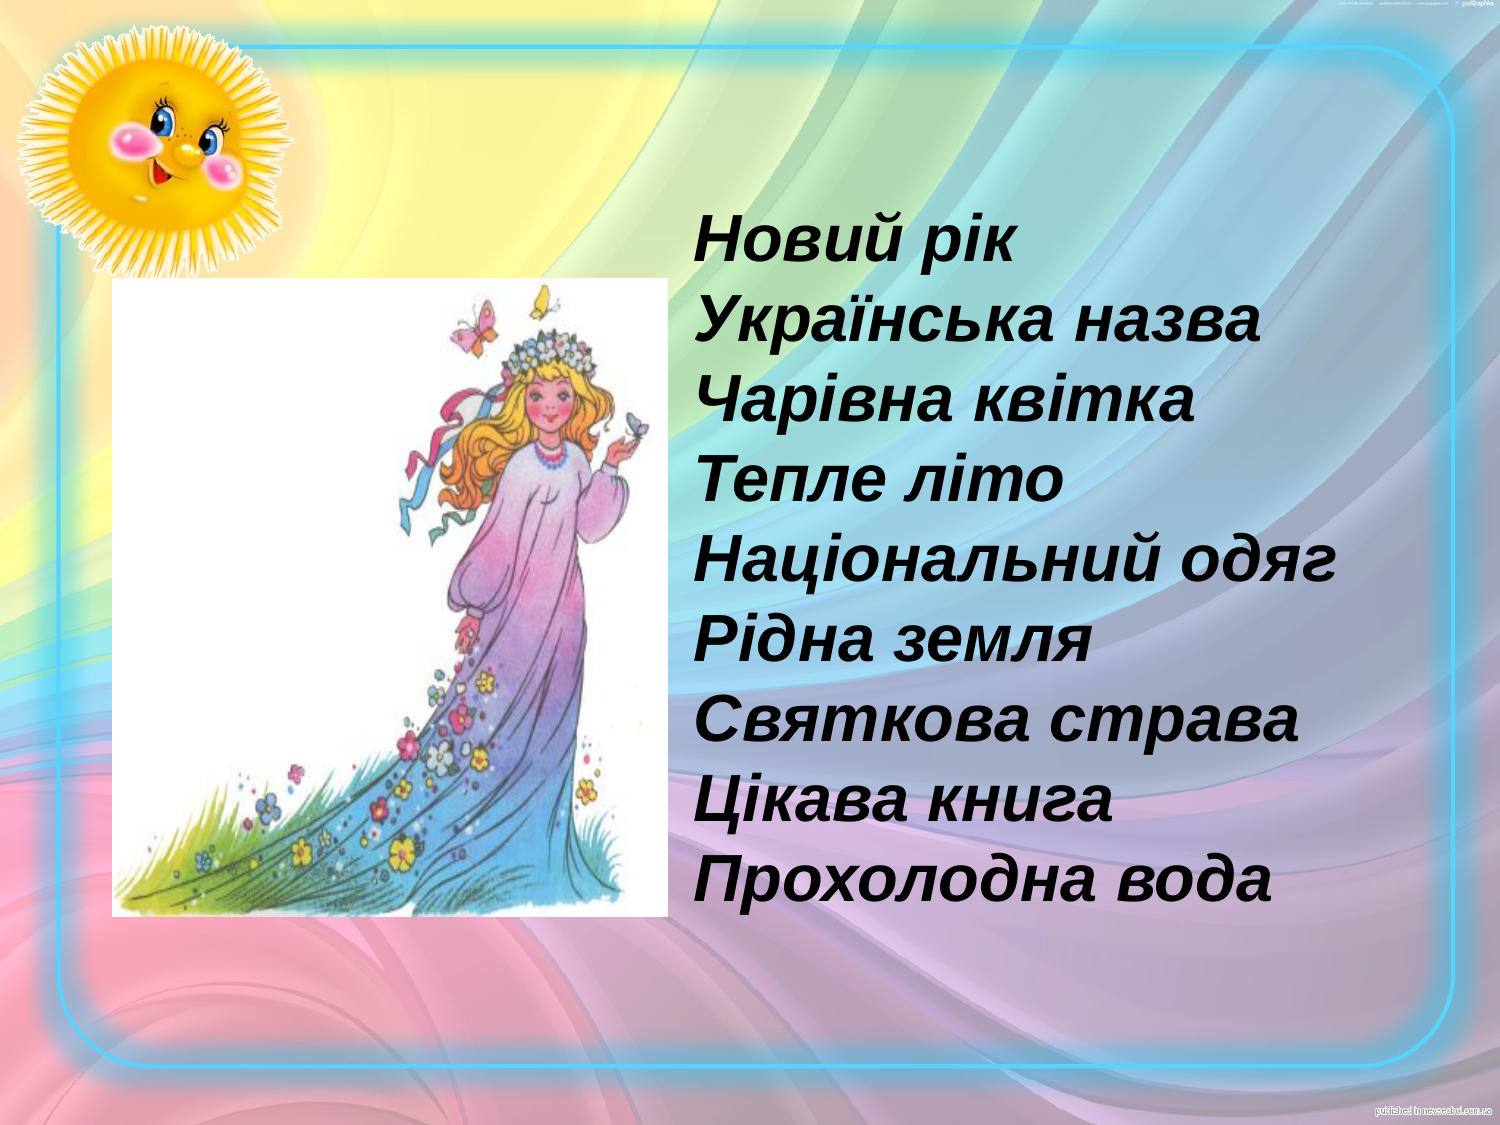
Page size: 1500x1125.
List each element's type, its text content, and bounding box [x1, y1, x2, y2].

picture [11, 11, 668, 918]
text_box Новий рік Українська назва Чарівна квітка Тепле літо Національний одяг Рідна земля Святкова страва Цікава книга Прохолодна вода [679, 187, 1388, 922]
